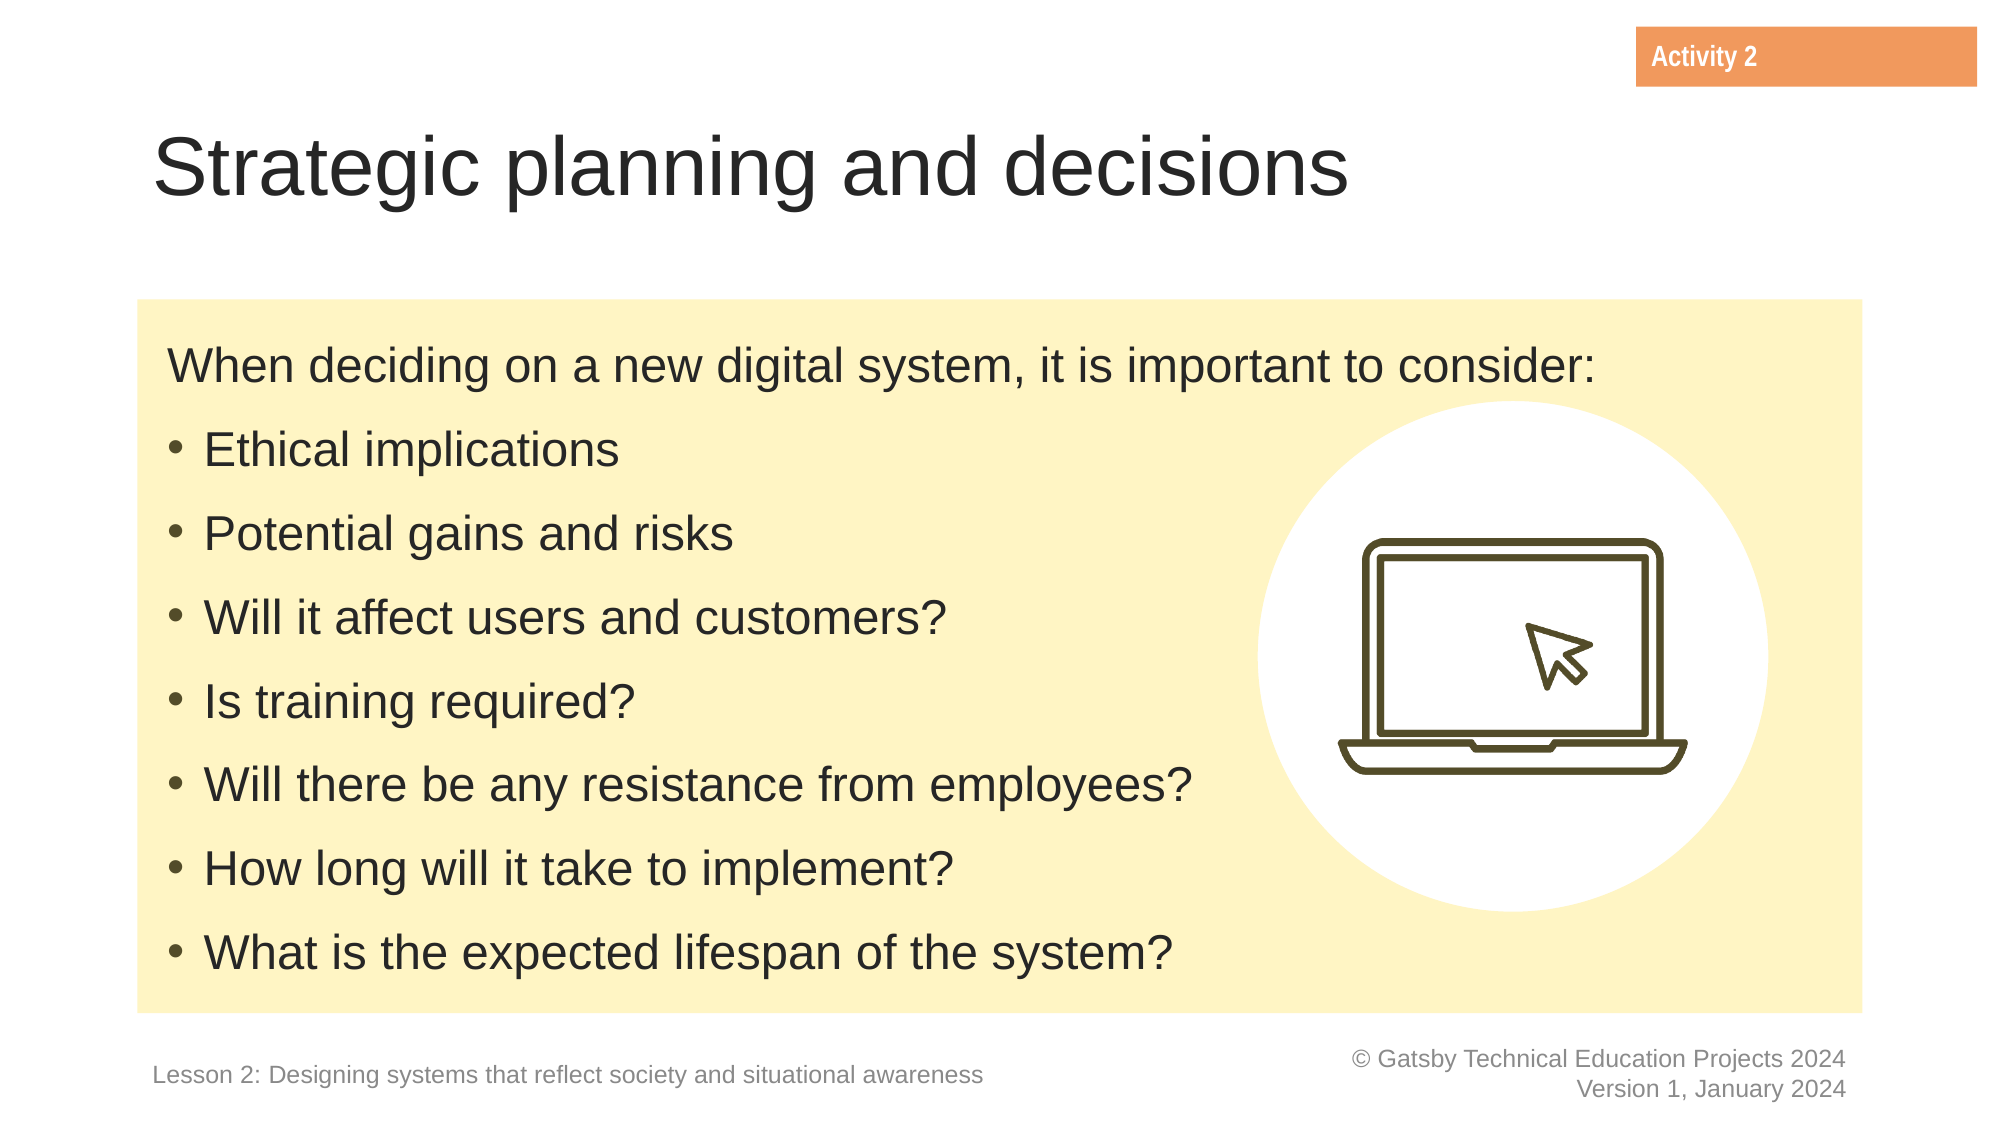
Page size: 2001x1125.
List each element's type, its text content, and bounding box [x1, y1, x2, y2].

title Strategic planning and decisions [137, 59, 1863, 278]
list Lesson 2: Designing systems that reflect society and situational awareness [137, 1042, 1024, 1103]
text_box [1253, 396, 1773, 916]
list Activity 2 [1636, 26, 1978, 87]
list When deciding on a new digital system, it is important to consider: Ethical implications Potential gains and risks Will it affect users and customers? Is training required? Will there be any resistance from employees? How long will it take to implement? What is the expected lifespan of the system? [137, 299, 1863, 1014]
picture [1337, 538, 1688, 775]
